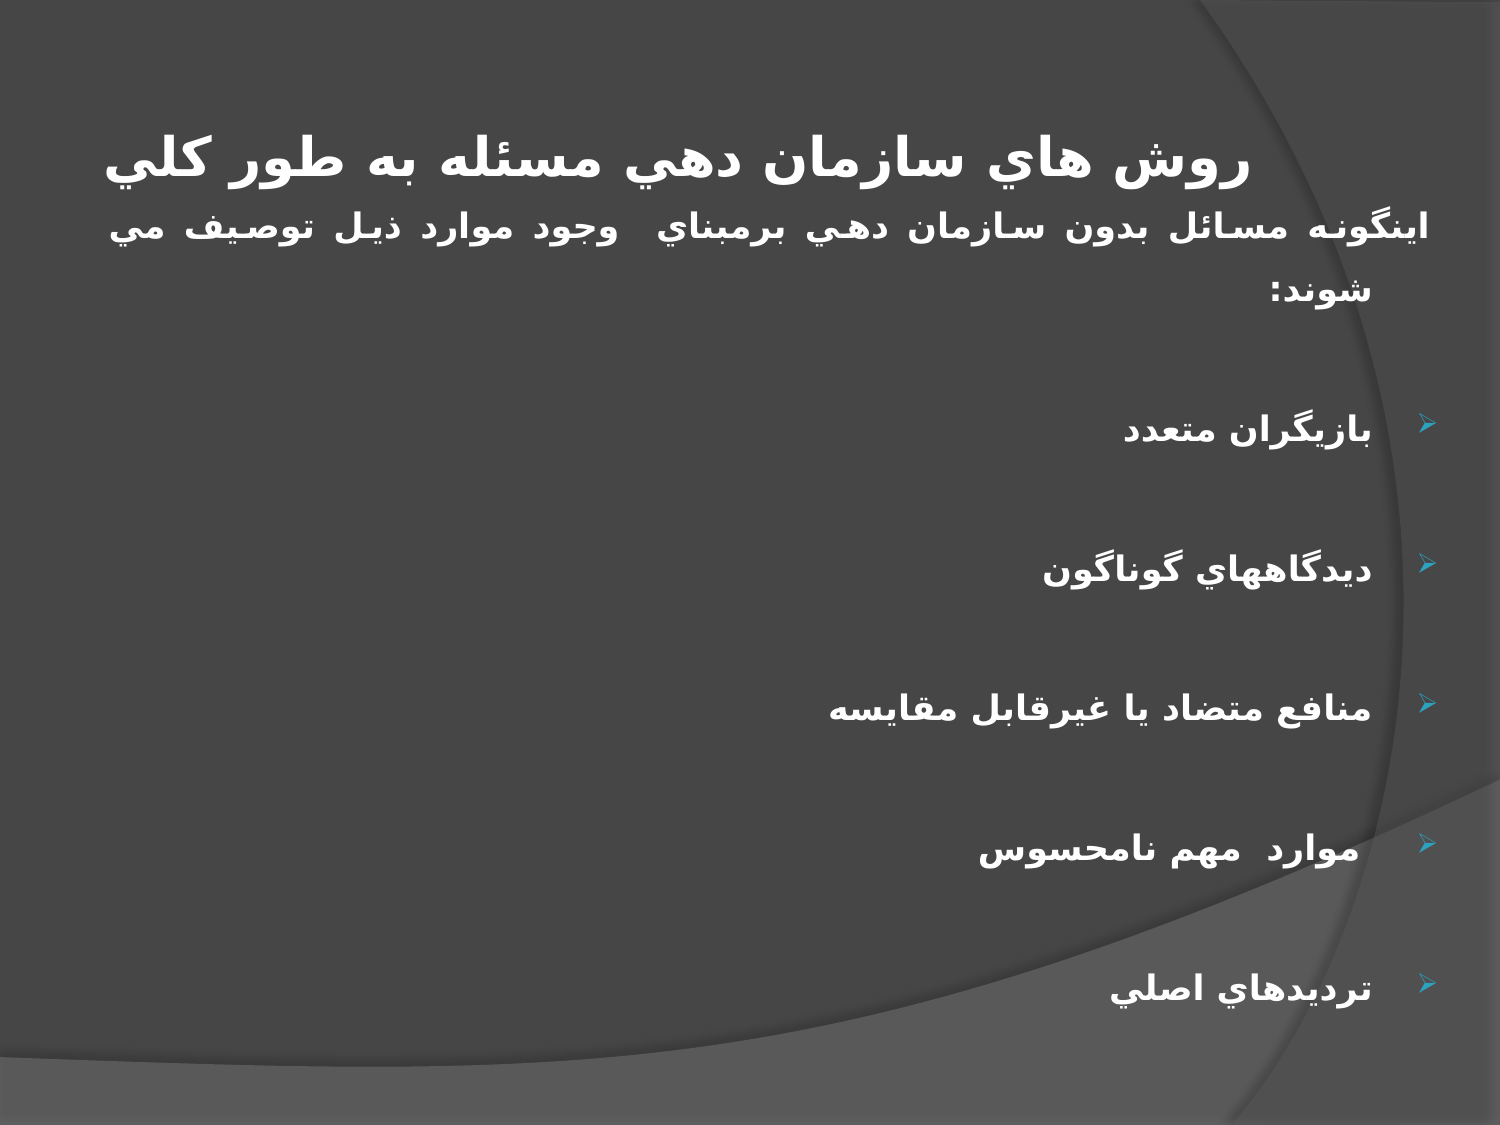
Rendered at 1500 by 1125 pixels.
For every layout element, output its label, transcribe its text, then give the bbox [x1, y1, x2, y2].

list اينگونه مسائل بدون سازمان دهي برمبناي وجود موارد ذيل توصيف مي شوند: بازيگران متعدد ديدگاههاي گوناگون منافع متضاد يا غيرقابل مقايسه موارد مهم نامحسوس ترديدهاي اصلي [87, 174, 1450, 1025]
title روش هاي سازمان دهي مسئله به طور كلي [75, 45, 1300, 233]
